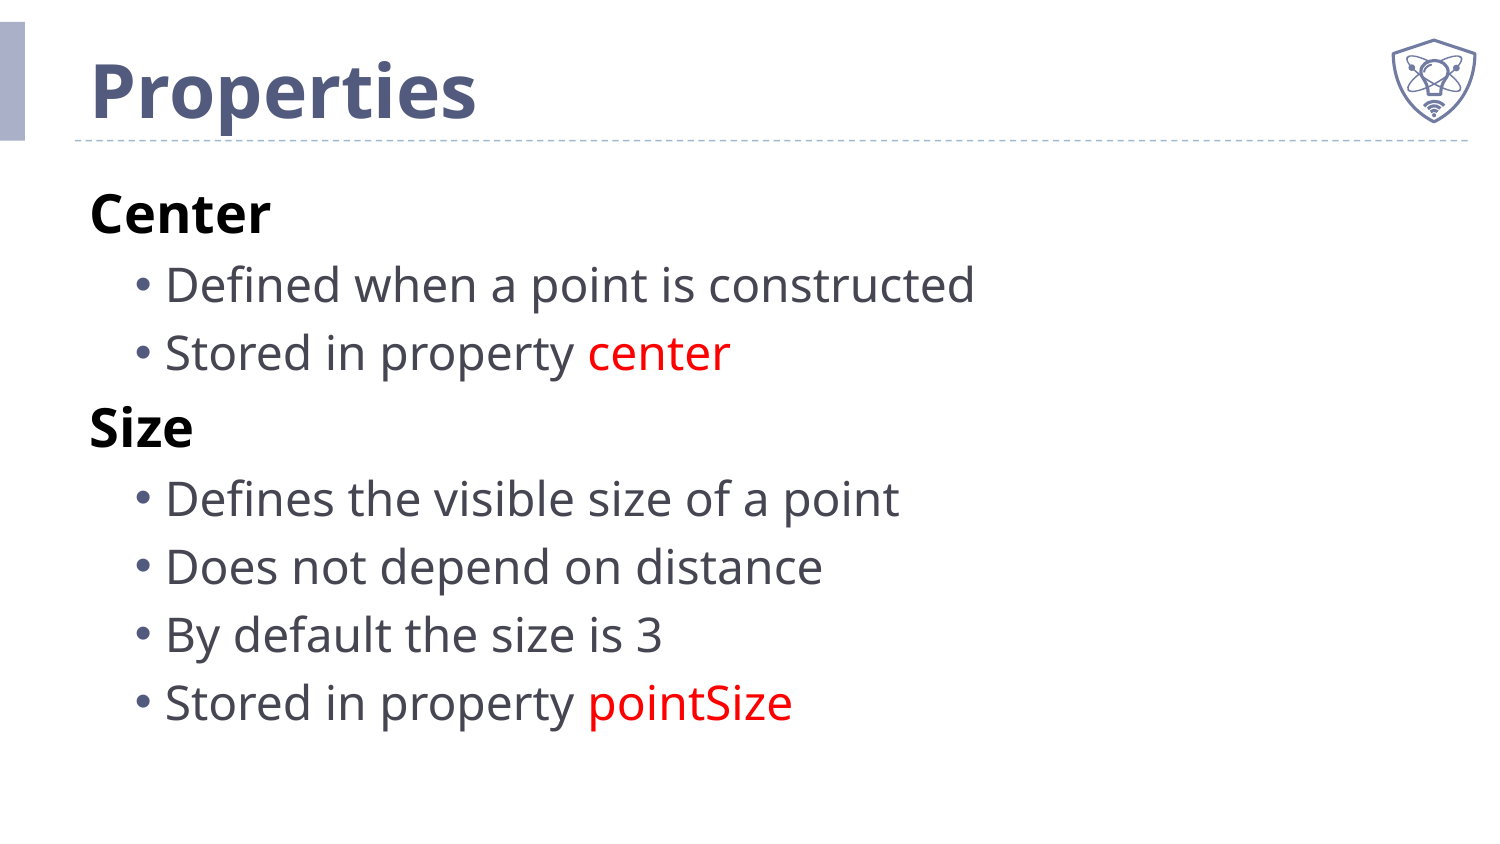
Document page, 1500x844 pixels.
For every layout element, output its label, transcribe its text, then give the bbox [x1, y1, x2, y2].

title Properties [75, 18, 1475, 141]
list Center Defined when a point is constructed Stored in property center Size Defines the visible size of a point Does not depend on distance By default the size is 3 Stored in property pointSize [75, 171, 1475, 835]
